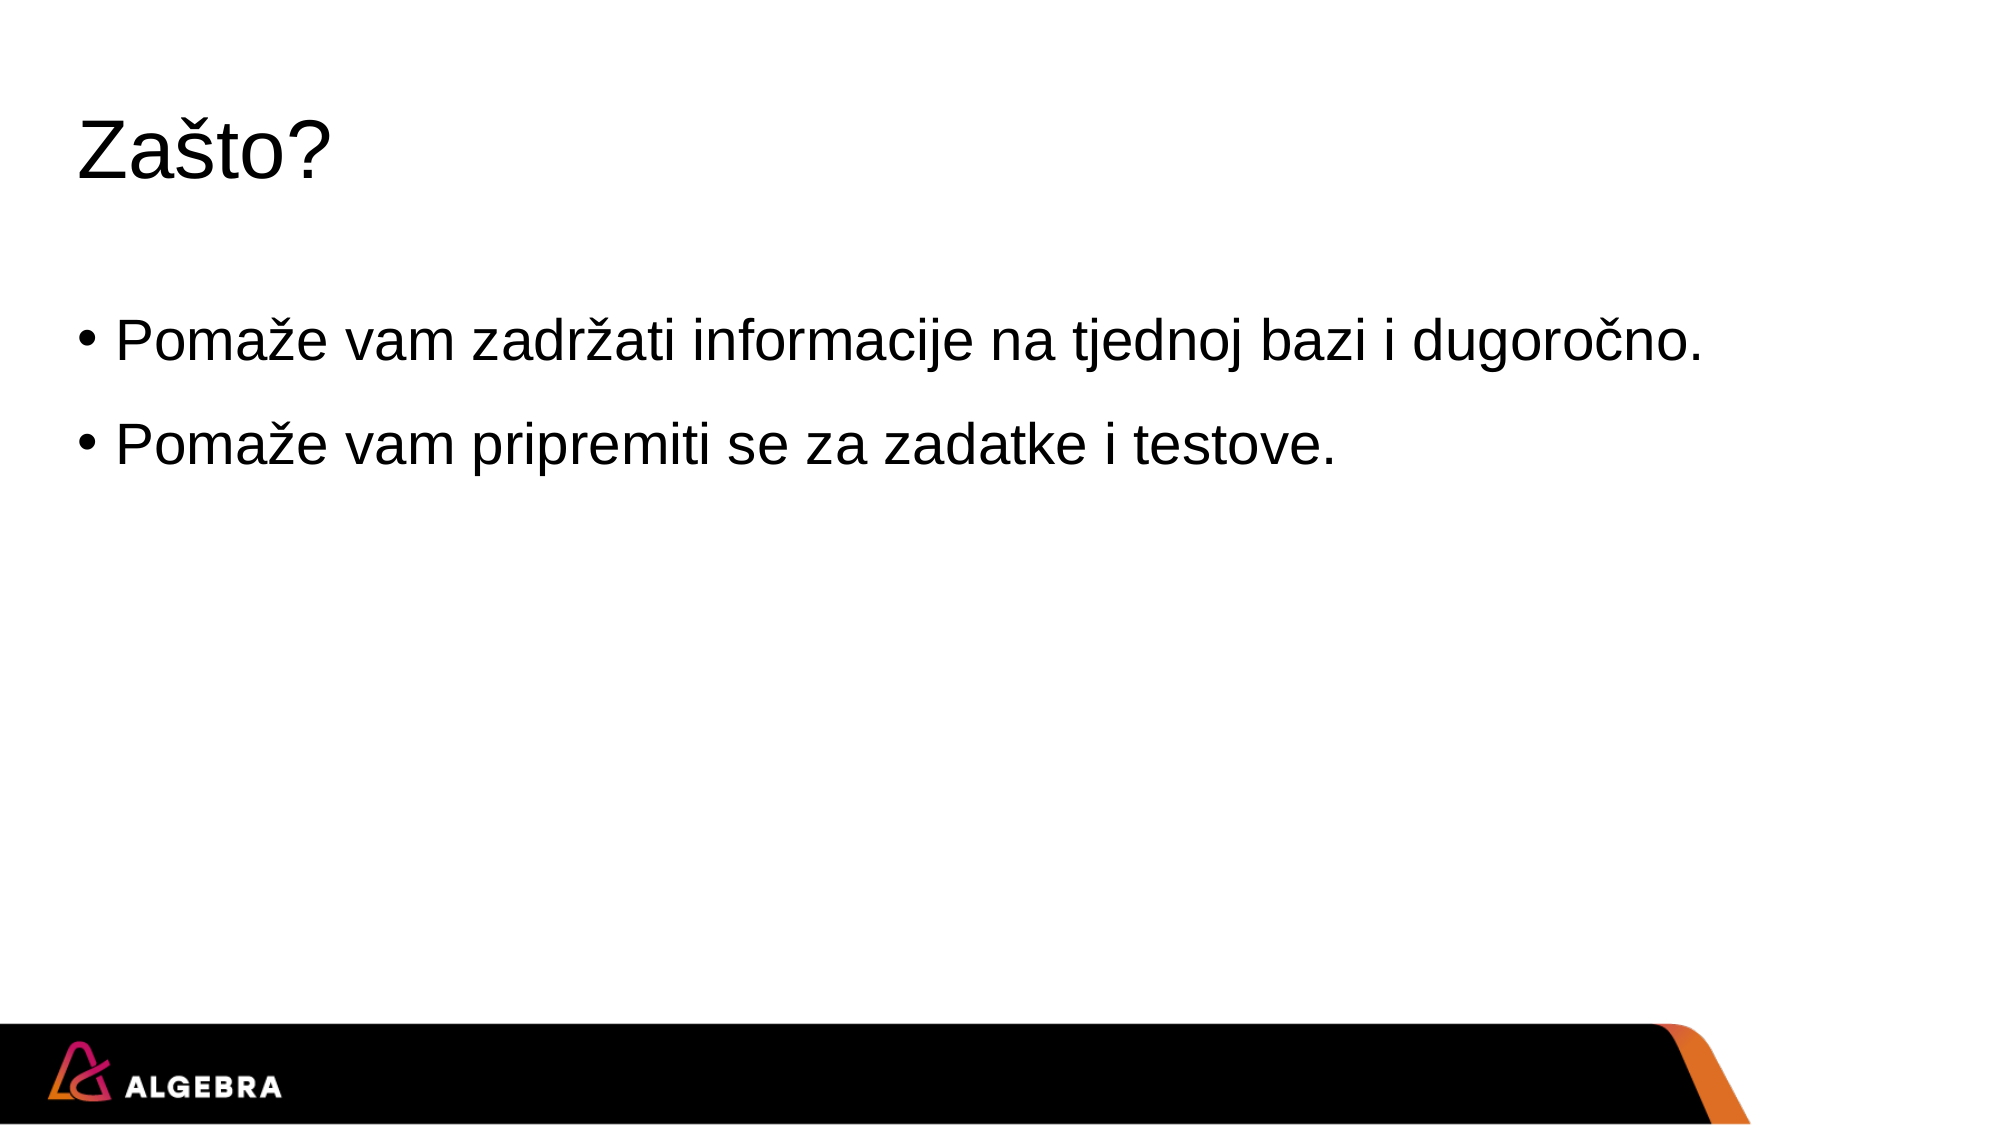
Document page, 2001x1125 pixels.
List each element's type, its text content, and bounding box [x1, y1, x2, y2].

picture [0, 1023, 1958, 1125]
title Zašto? [63, 59, 1910, 243]
list Pomaže vam zadržati informacije na tjednoj bazi i dugoročno. Pomaže vam pripremiti se za zadatke i testove. [63, 280, 1910, 1014]
